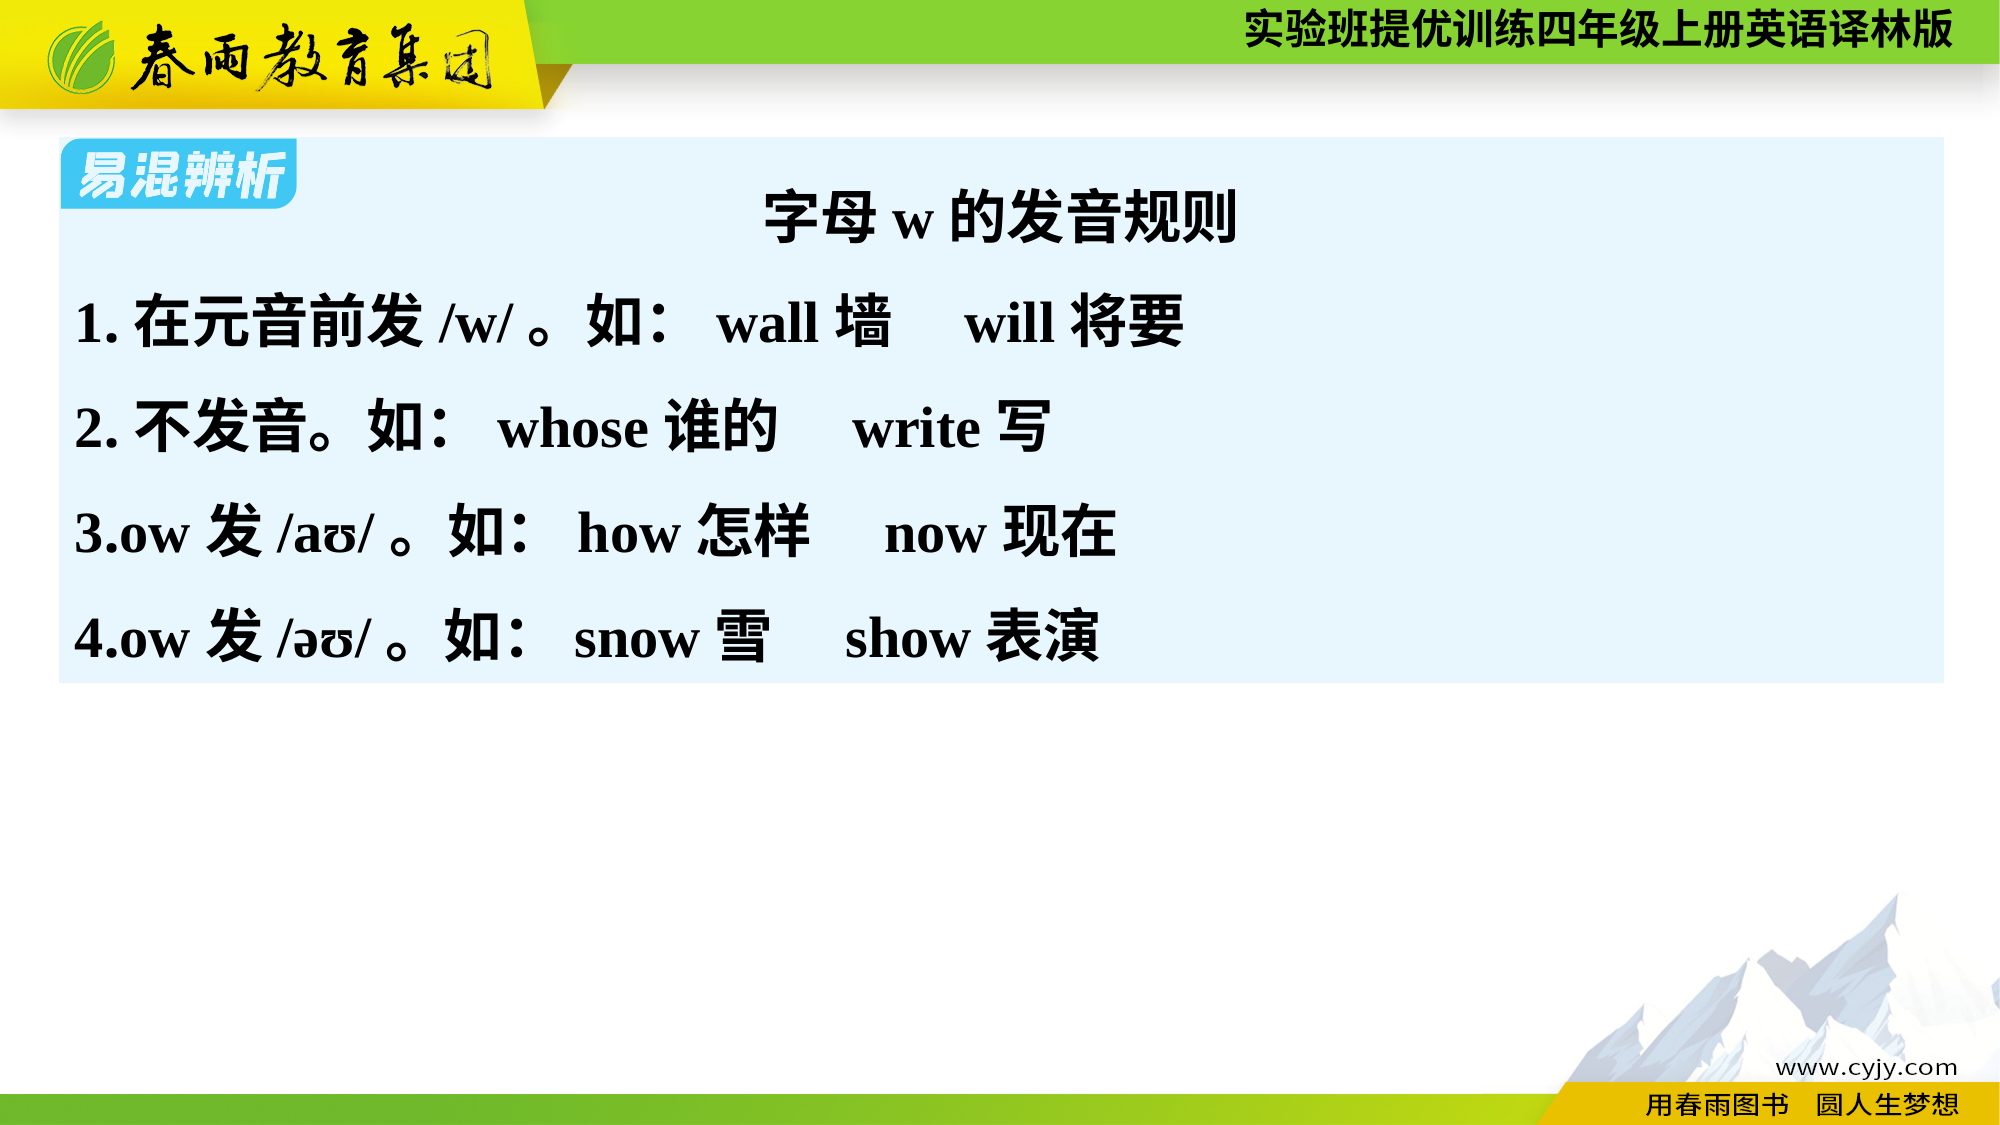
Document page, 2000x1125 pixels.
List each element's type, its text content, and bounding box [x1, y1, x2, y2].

list 字母w的发音规则 1.在元音前发/w/。如：wall墙 will将要 2.不发音。如：whose谁的 write写 3.ow发/aʊ/。如：how怎样 now现在 4.ow发/əʊ/。如：snow雪 show表演 [59, 137, 1944, 683]
picture [0, 0, 2000, 1125]
